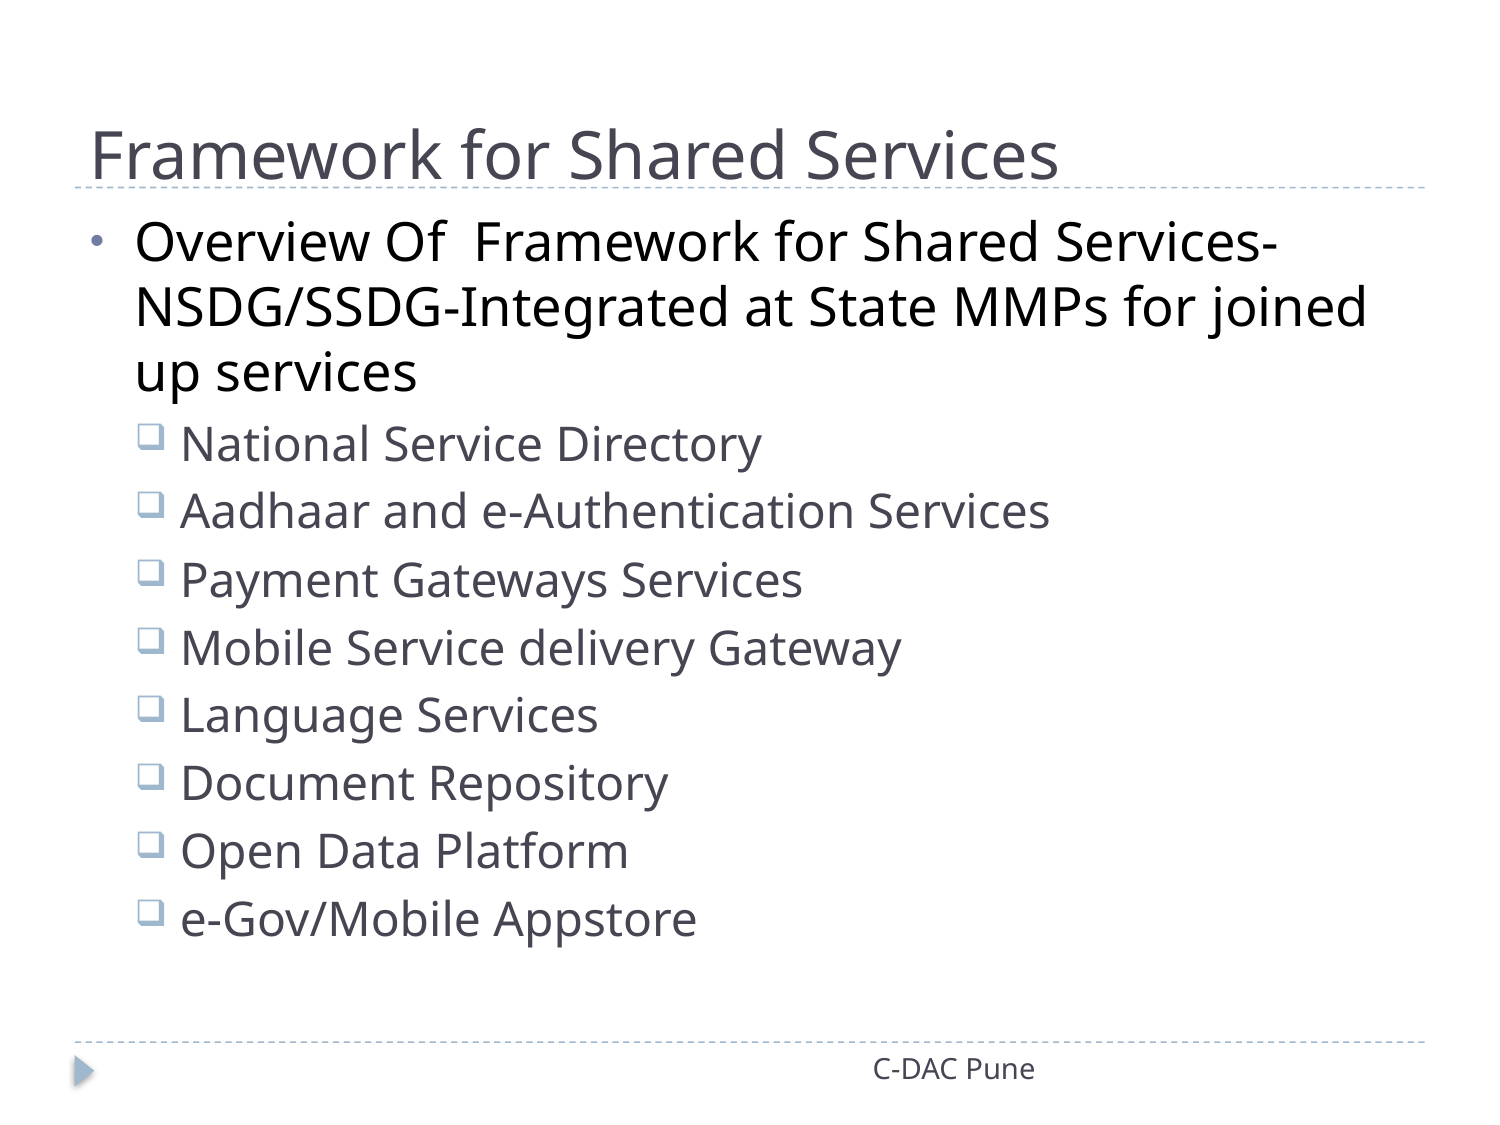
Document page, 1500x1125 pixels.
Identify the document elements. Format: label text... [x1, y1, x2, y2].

list Overview Of Framework for Shared Services-NSDG/SSDG-Integrated at State MMPs for joined up services National Service Directory Aadhaar and e-Authentication Services Payment Gateways Services Mobile Service delivery Gateway Language Services Document Repository Open Data Platform e-Gov/Mobile Appstore [75, 200, 1425, 1100]
title Framework for Shared Services [75, 99, 1425, 200]
